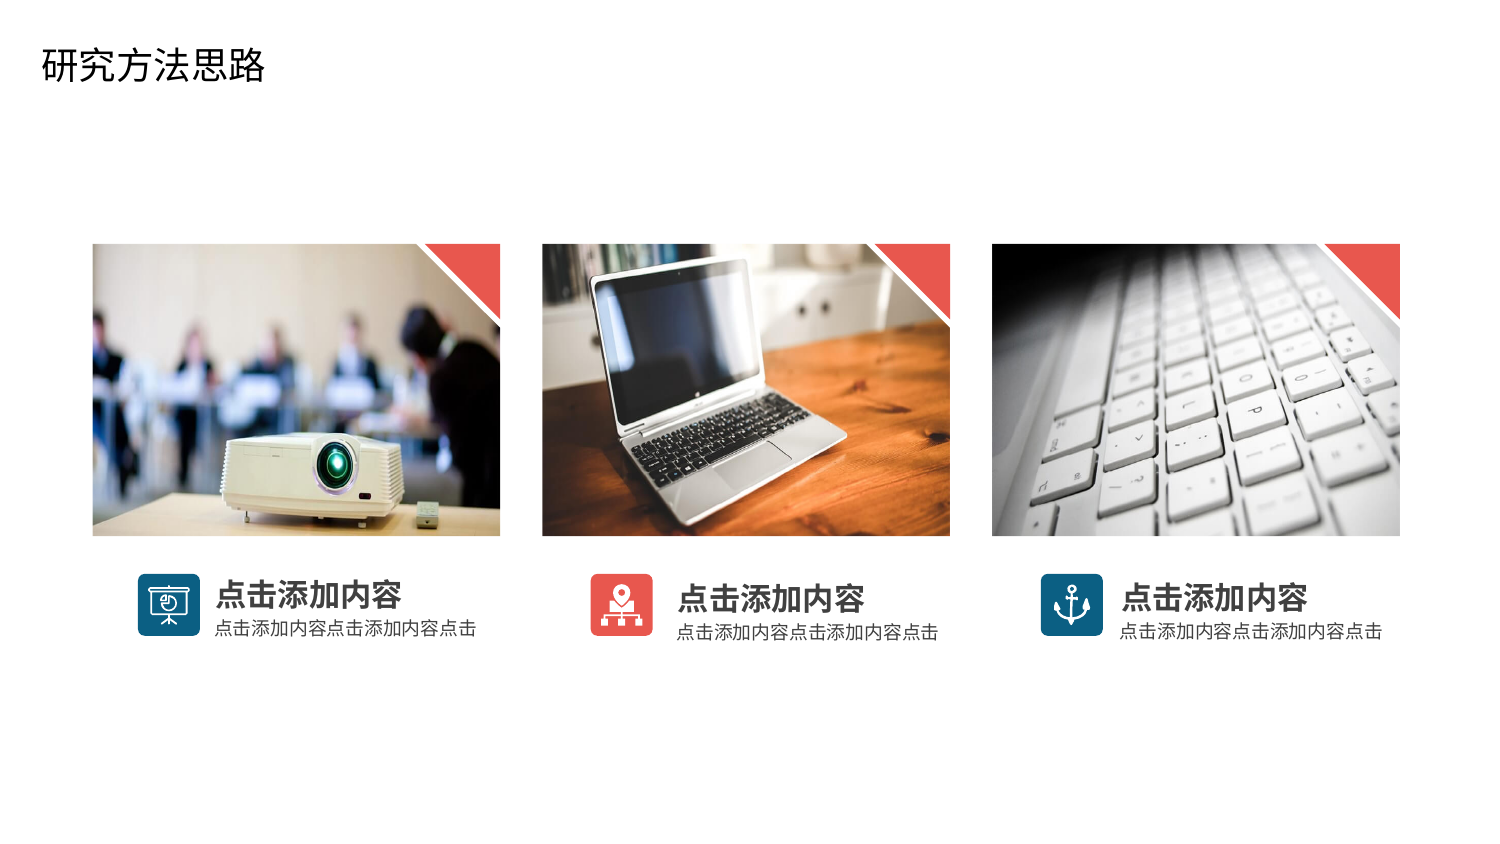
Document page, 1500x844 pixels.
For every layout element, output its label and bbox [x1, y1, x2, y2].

text_box [590, 573, 963, 643]
text_box [92, 243, 501, 537]
text_box [137, 569, 501, 639]
text_box [1040, 572, 1407, 641]
text_box [542, 243, 951, 537]
text_box [992, 243, 1400, 537]
